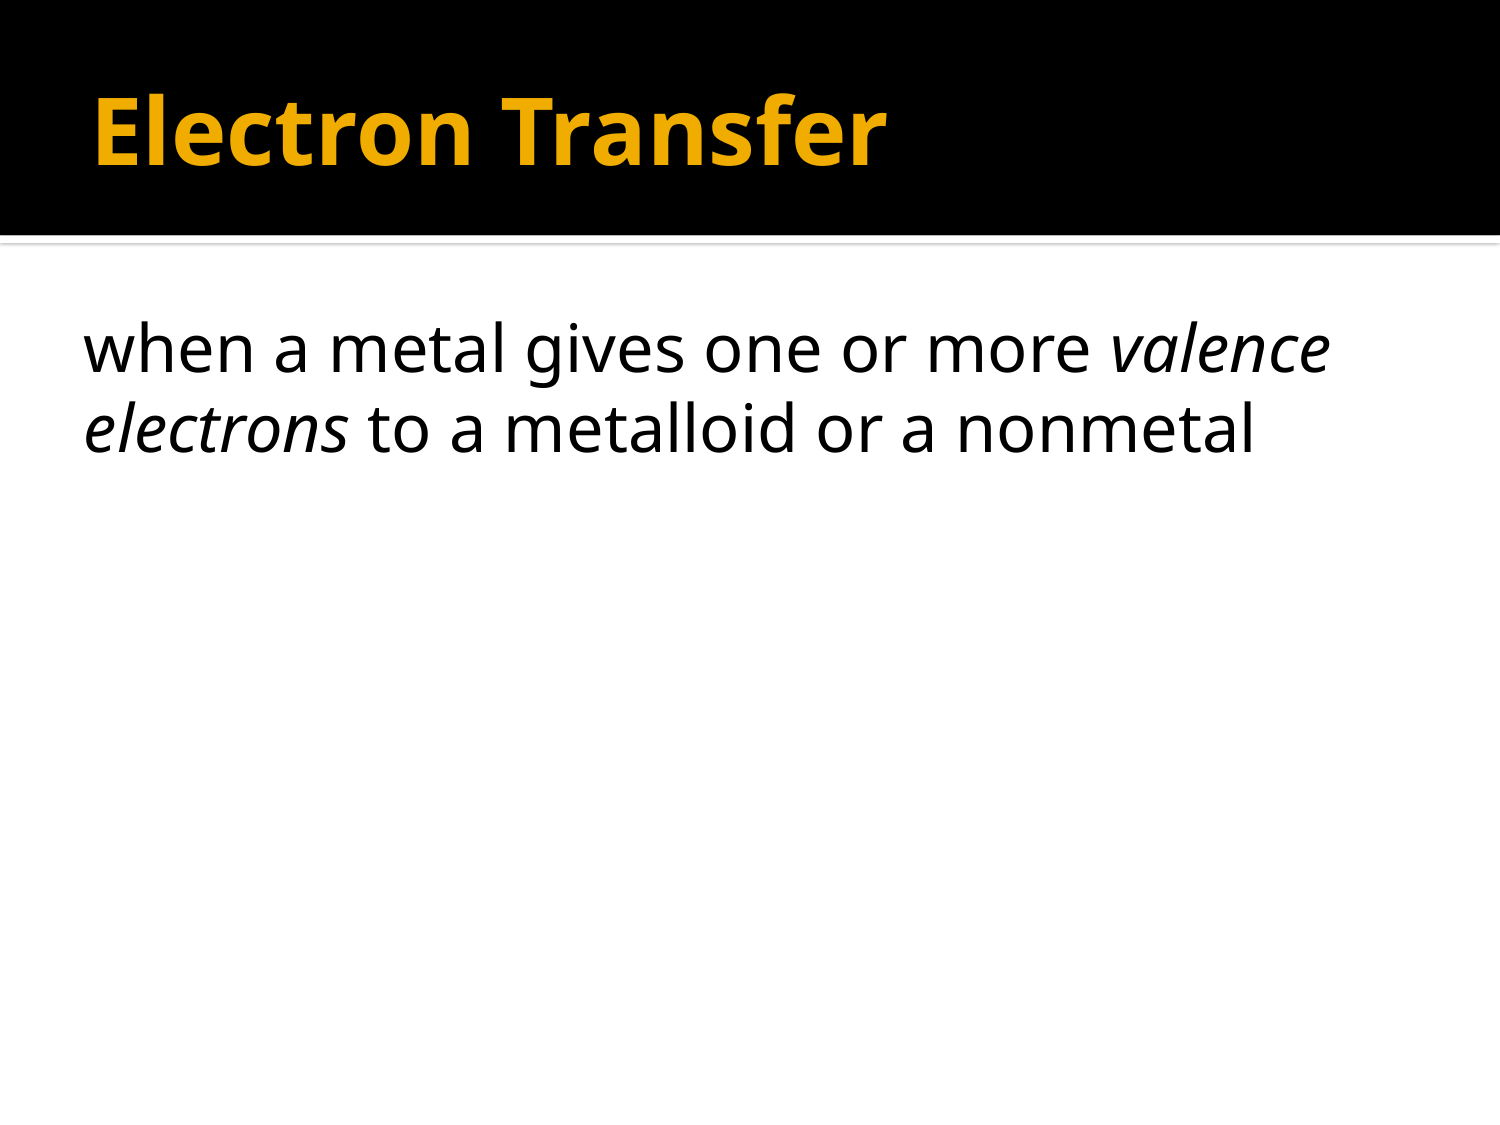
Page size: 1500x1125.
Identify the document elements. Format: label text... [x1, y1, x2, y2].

title Electron Transfer [75, 25, 1425, 231]
list when a metal gives one or more valence electrons to a metalloid or a nonmetal [75, 291, 1425, 1050]
